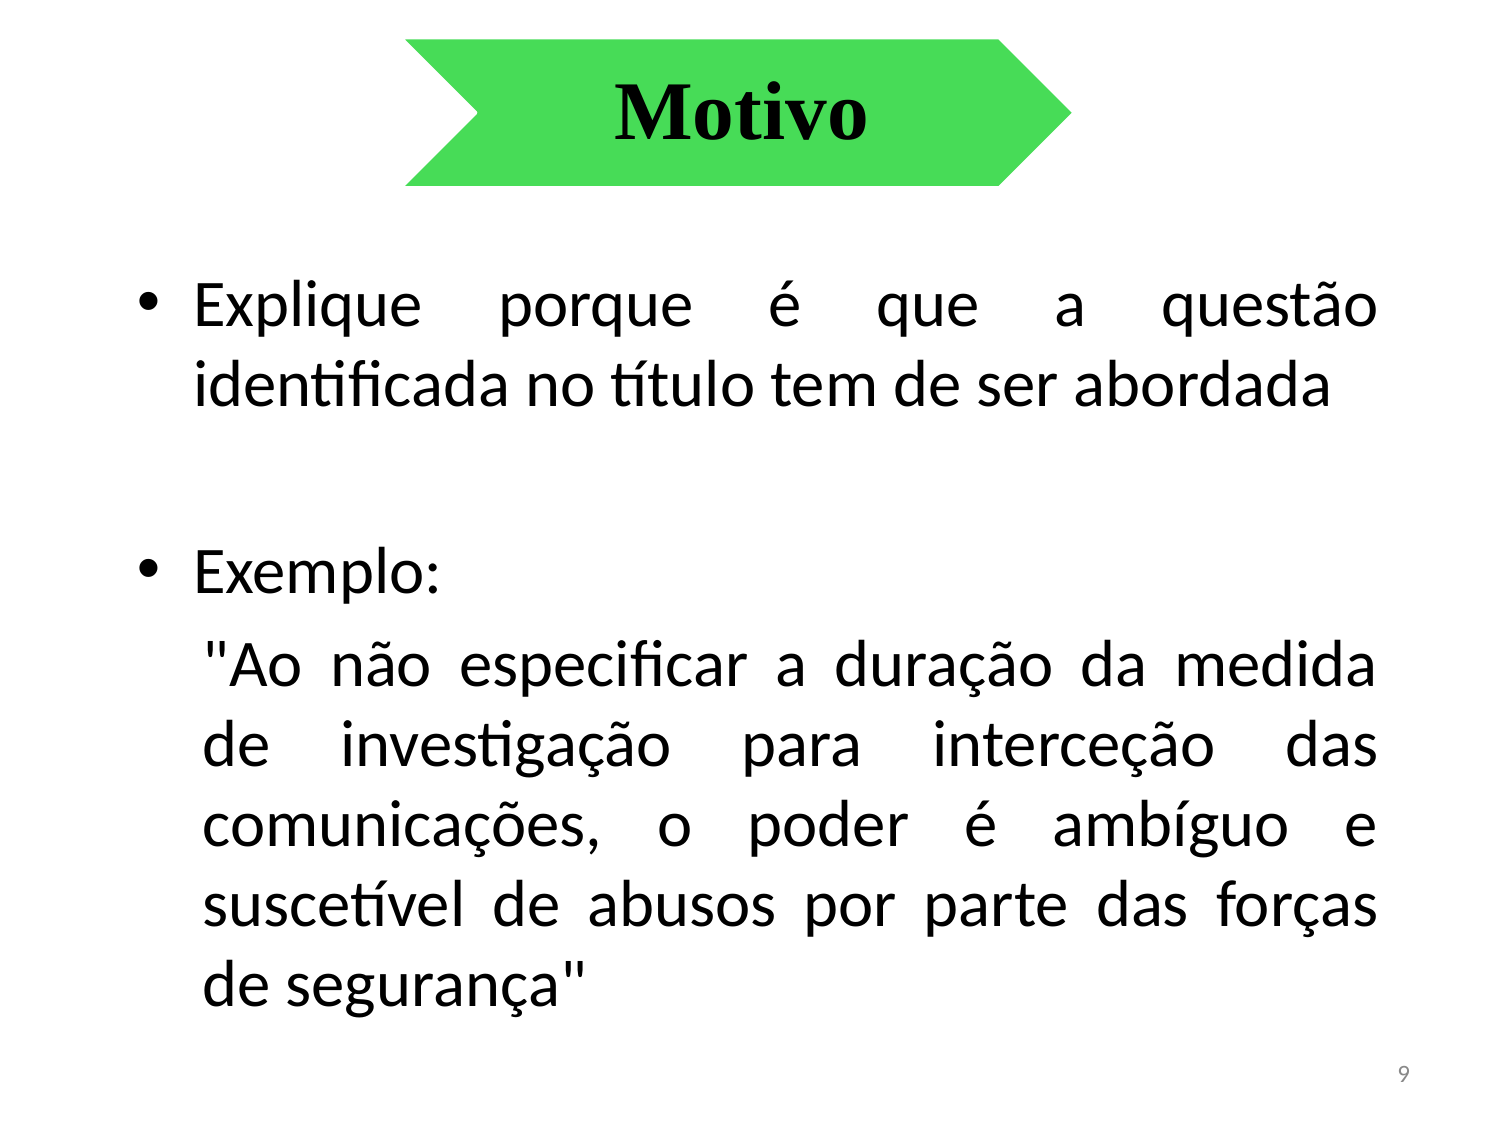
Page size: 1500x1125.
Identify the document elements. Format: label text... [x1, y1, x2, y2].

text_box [399, 36, 1076, 189]
text_box Explique porque é que a questão identificada no título tem de ser abordada Exemplo: "Ao não especificar a duração da medida de investigação para interceção das comunicações, o poder é ambíguo e suscetível de abusos por parte das forças de segurança" [122, 252, 1394, 1077]
slide_number 9 [1074, 1042, 1425, 1103]
